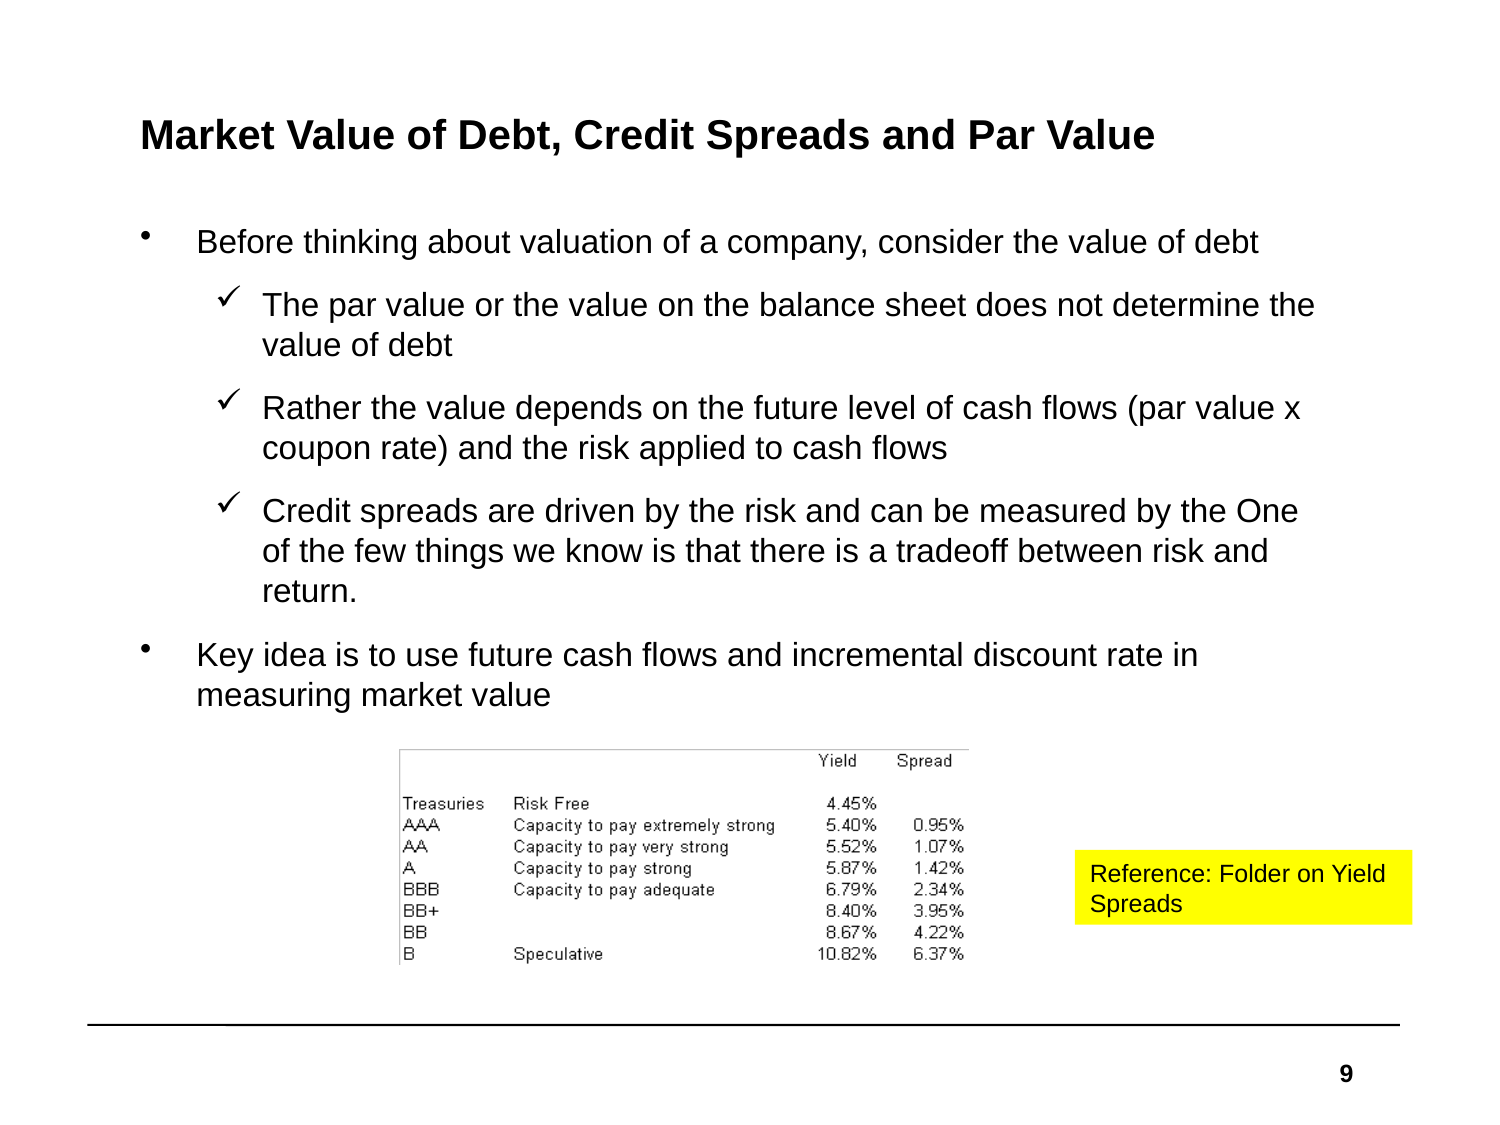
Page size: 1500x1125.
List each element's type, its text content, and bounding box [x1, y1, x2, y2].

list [399, 749, 969, 965]
list Before thinking about valuation of a company, consider the value of debt The par value or the value on the balance sheet does not determine the value of debt Rather the value depends on the future level of cash flows (par value x coupon rate) and the risk applied to cash flows Credit spreads are driven by the risk and can be measured by the One of the few things we know is that there is a tradeoff between risk and return. Key idea is to use future cash flows and incremental discount rate in measuring market value [125, 212, 1350, 950]
title Market Value of Debt, Credit Spreads and Par Value [125, 99, 1288, 212]
text_box Reference: Folder on Yield Spreads [1074, 849, 1413, 925]
